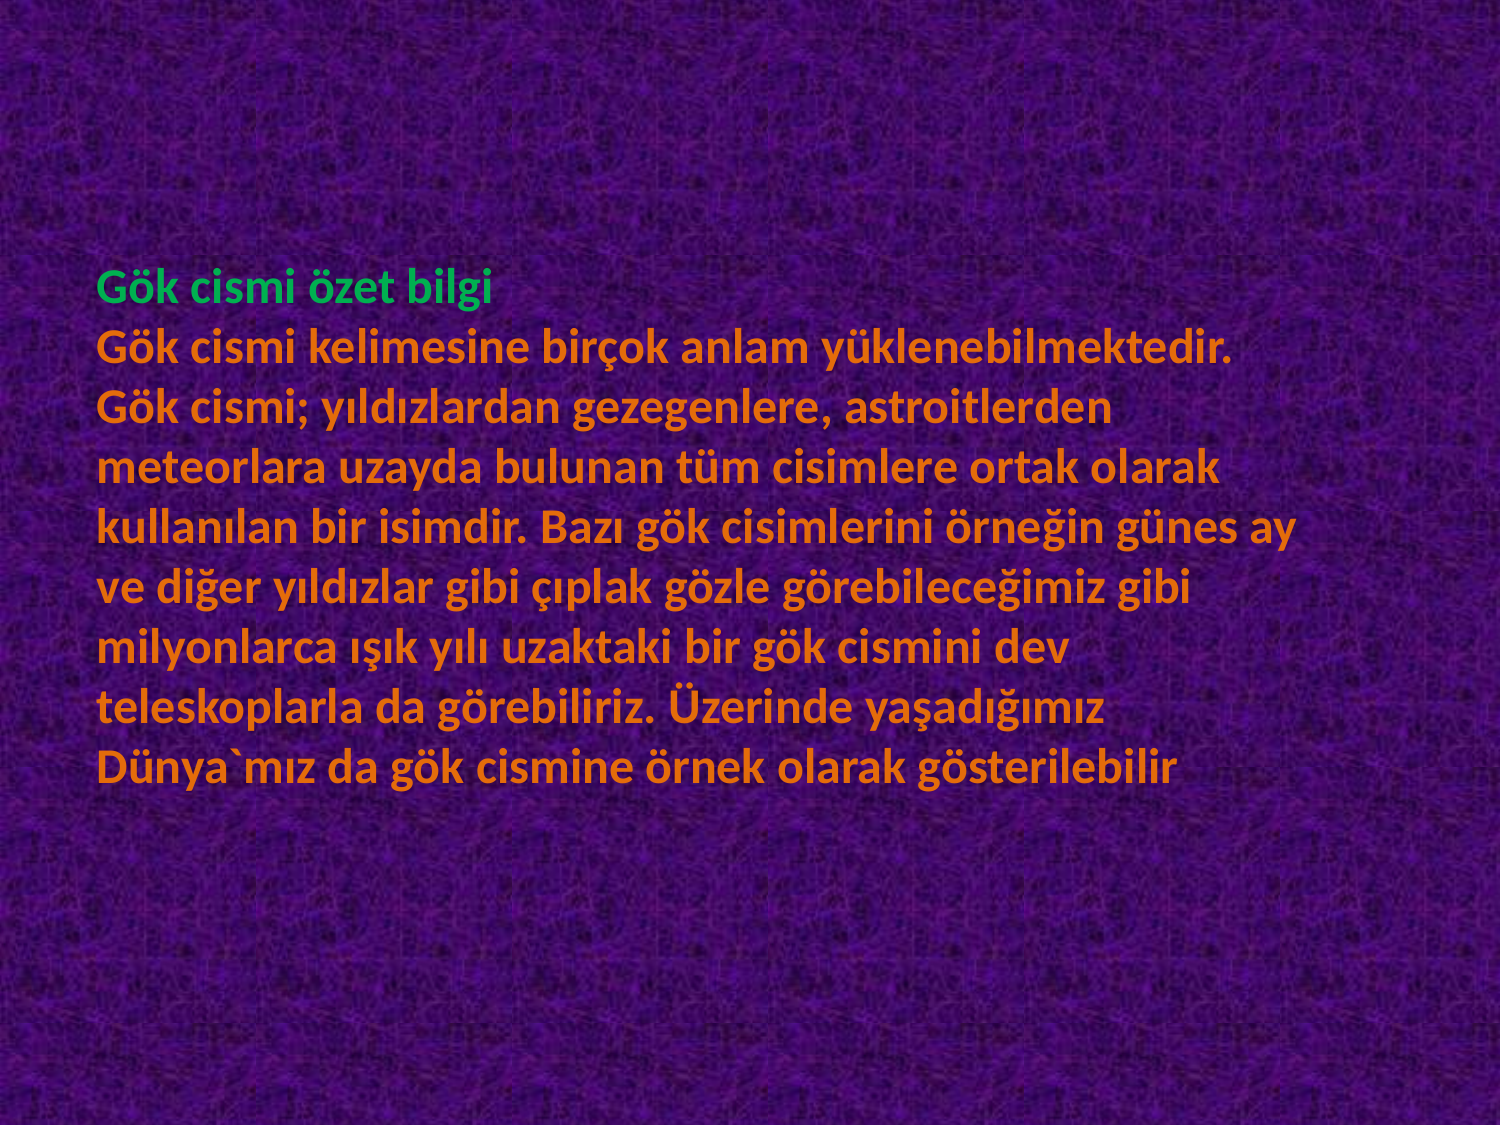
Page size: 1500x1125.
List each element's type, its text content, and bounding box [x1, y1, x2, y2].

picture [0, 0, 1500, 1125]
text_box Gök cismi özet bilgi Gök cismi kelimesine birçok anlam yüklenebilmektedir. Gök cismi; yıldızlardan gezegenlere, astroitlerden meteorlara uzayda bulunan tüm cisimlere ortak olarak kullanılan bir isimdir. Bazı gök cisimlerini örneğin günes ay ve diğer yıldızlar gibi çıplak gözle görebileceğimiz gibi milyonlarca ışık yılı uzaktaki bir gök cismini dev teleskoplarla da görebiliriz. Üzerinde yaşadığımız Dünya`mız da gök cismine örnek olarak gösterilebilir [82, 246, 1336, 801]
